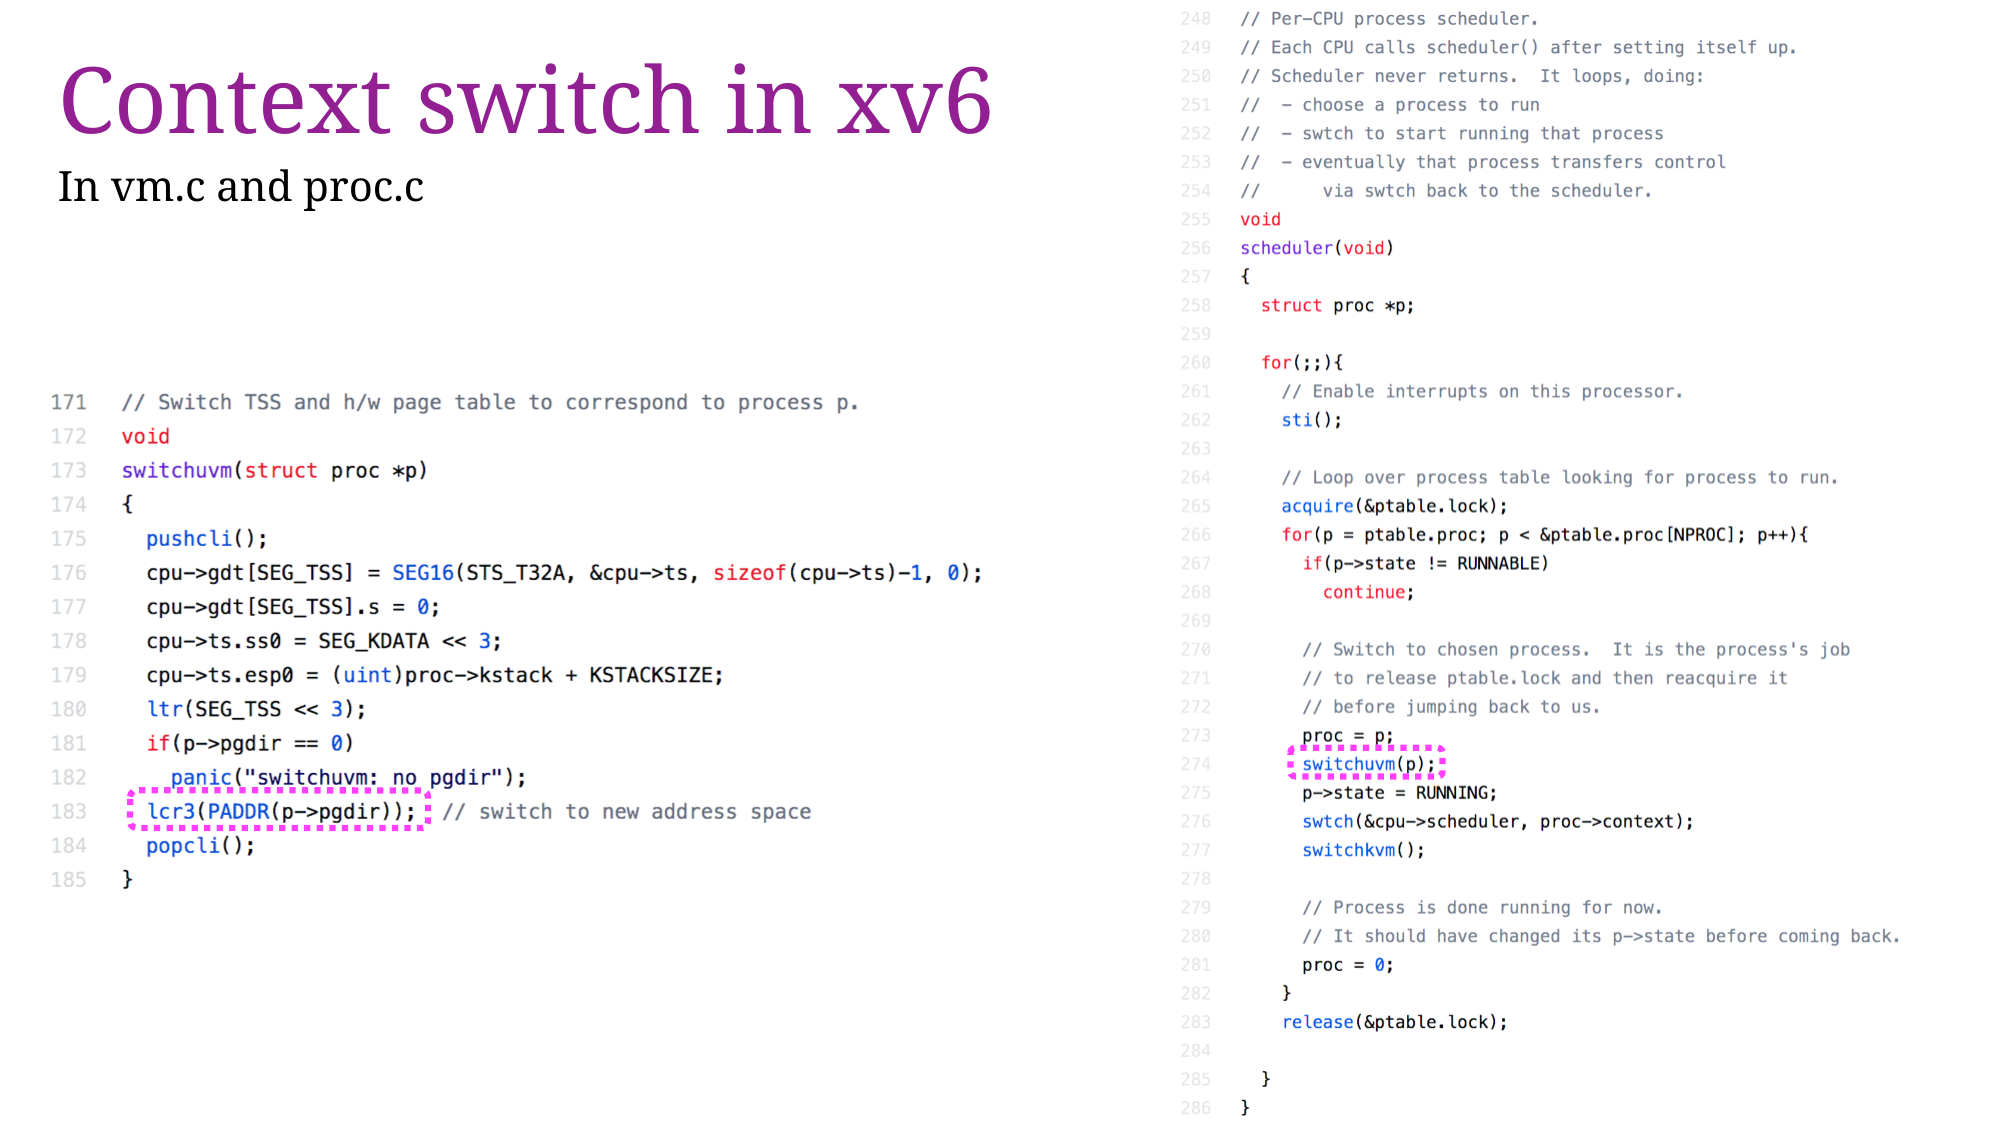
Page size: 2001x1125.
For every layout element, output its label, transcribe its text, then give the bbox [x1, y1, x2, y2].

title Context switch in xv6 [43, 25, 1123, 184]
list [1174, 4, 1909, 1125]
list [43, 382, 988, 896]
text_box In vm.c and proc.c [43, 152, 558, 218]
